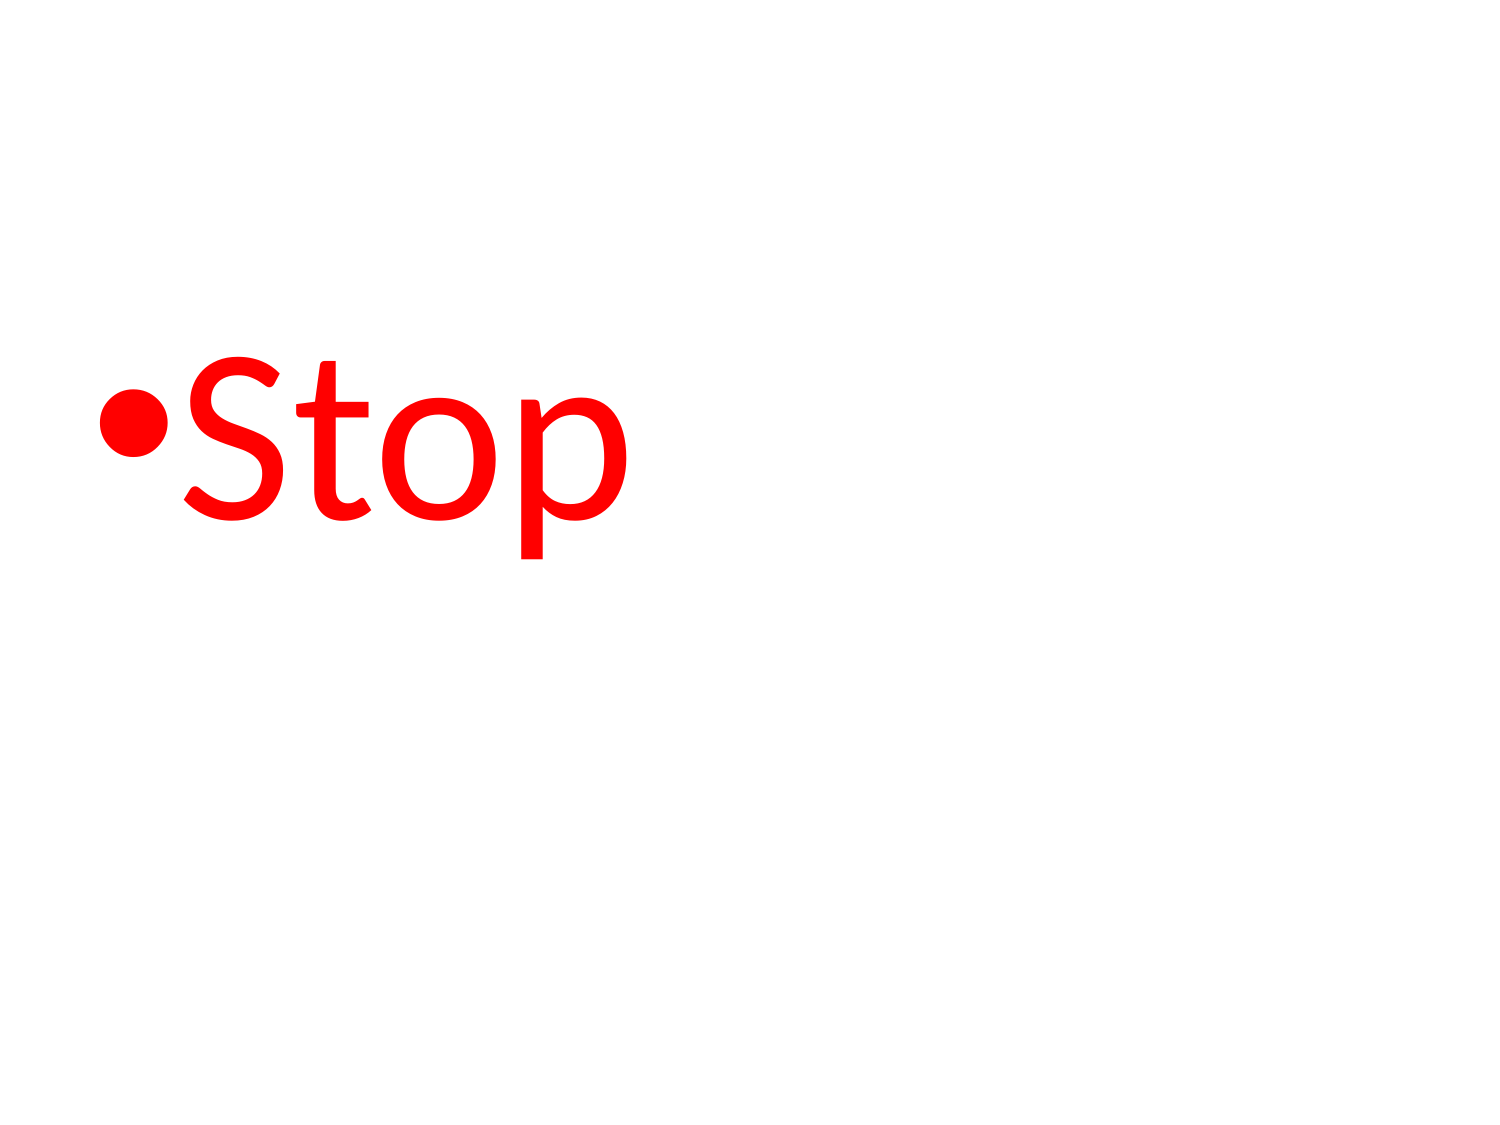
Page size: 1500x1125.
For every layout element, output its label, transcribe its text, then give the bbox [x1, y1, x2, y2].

list Stop [75, 262, 1425, 1005]
